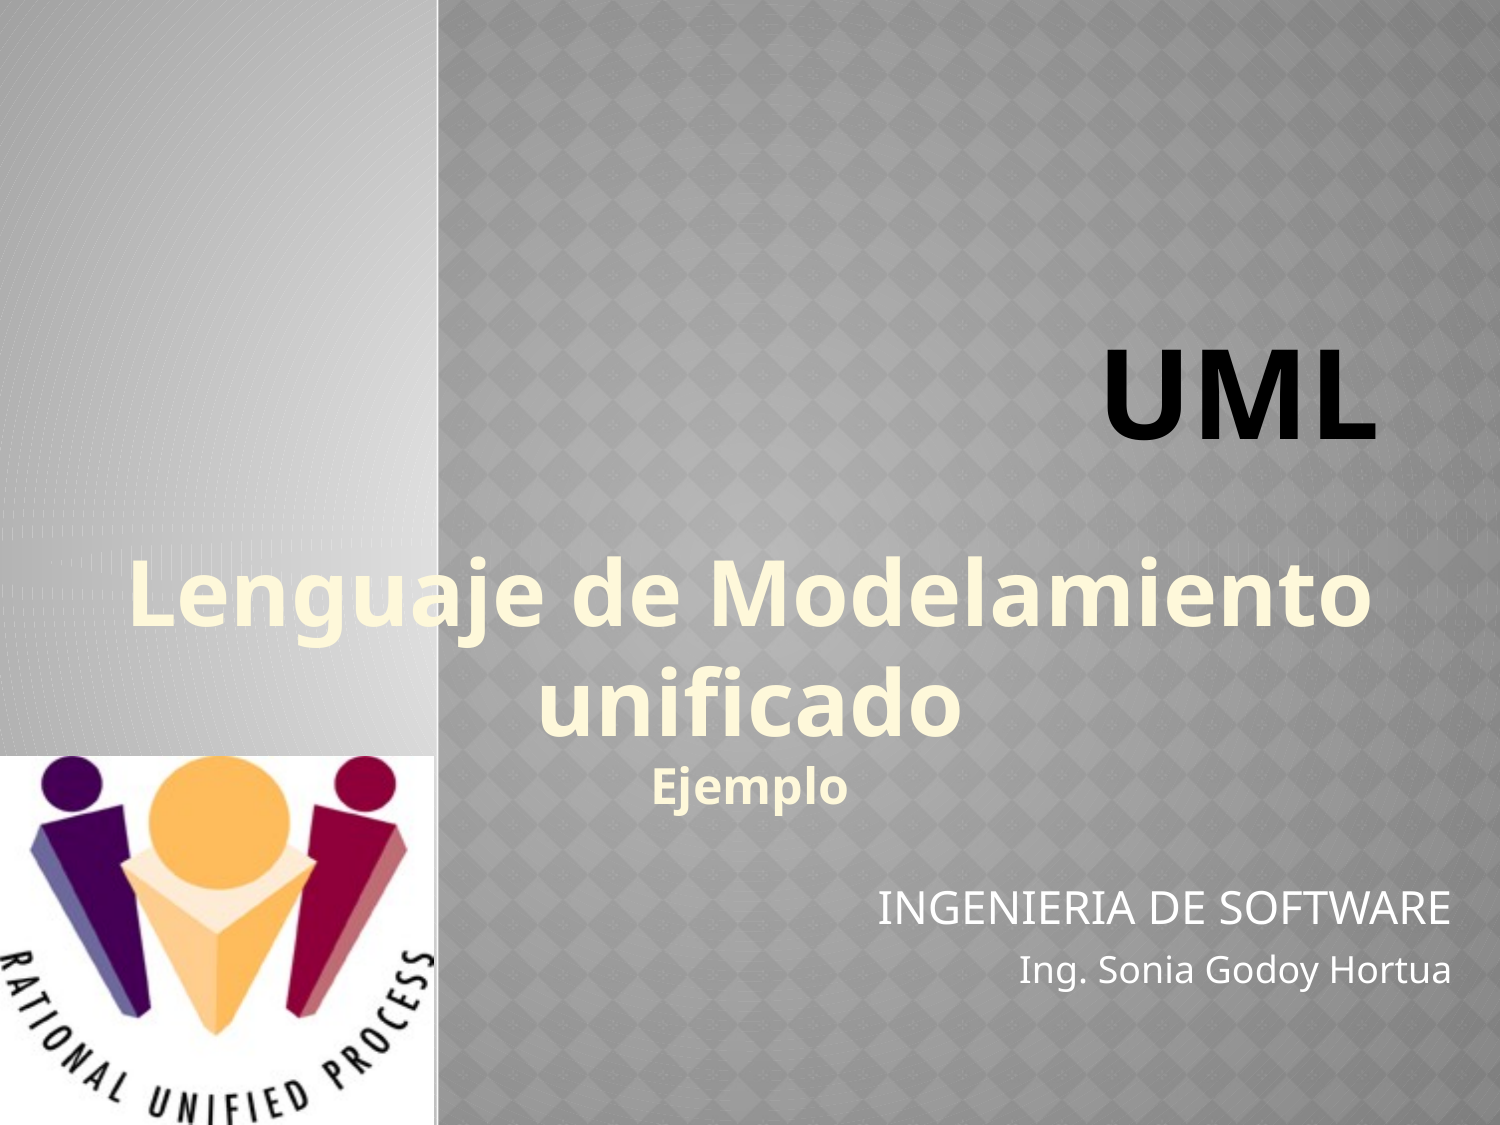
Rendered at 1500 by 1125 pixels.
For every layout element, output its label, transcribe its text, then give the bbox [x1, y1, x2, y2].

subtitle INGENIERIA DE SOFTWARE Ing. Sonia Godoy Hortua [621, 878, 1461, 1002]
title UML [550, 152, 1389, 465]
text_box Lenguaje de Modelamiento unificado Ejemplo [0, 527, 1500, 823]
picture [0, 756, 434, 1125]
